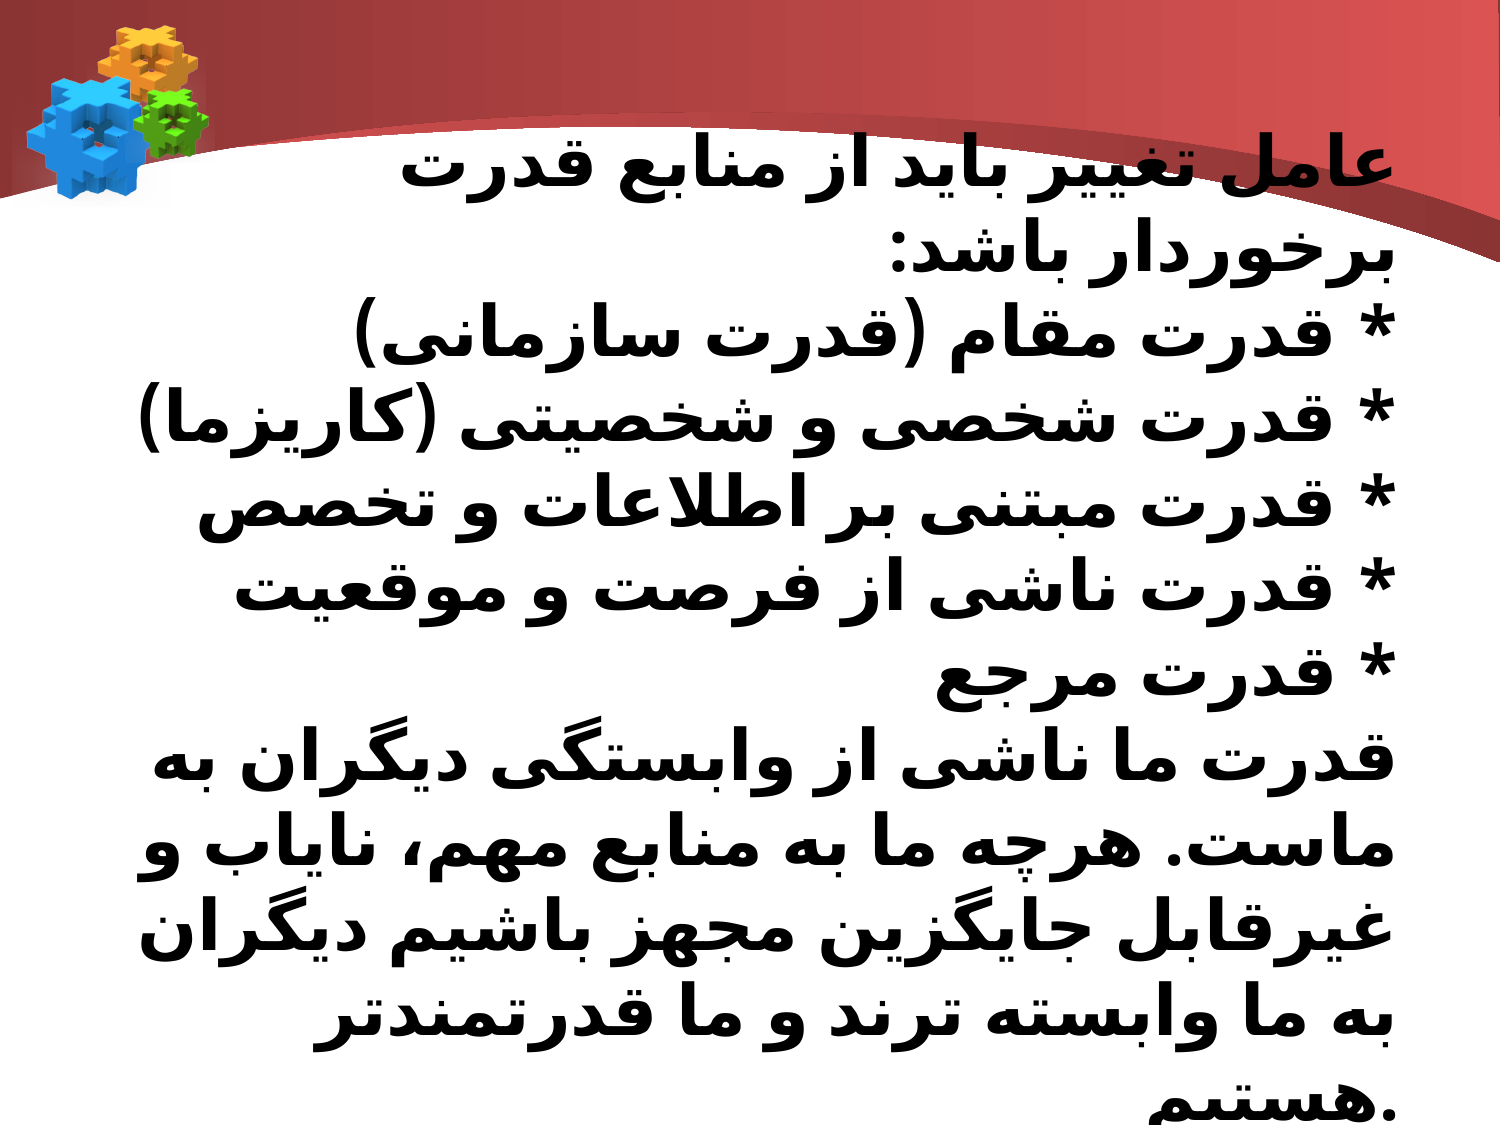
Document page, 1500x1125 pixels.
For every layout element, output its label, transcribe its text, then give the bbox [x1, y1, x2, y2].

picture [12, 24, 215, 207]
title عامل تغییر باید از منابع قدرت برخوردار باشد: * قدرت مقام (قدرت سازمانی) * قدرت شخصی و شخصیتی (کاریزما) * قدرت مبتنی بر اطلاعات و تخصص * قدرت ناشی از فرصت و موقعیت * قدرت مرجع قدرت ما ناشی از وابستگی دیگران به ماست. هرچه ما به منابع مهم، نایاب و غیرقابل جایگزین مجهز باشیم دیگران به ما وابسته ترند و ما قدرتمندتر هستیم. [64, 224, 1416, 1026]
